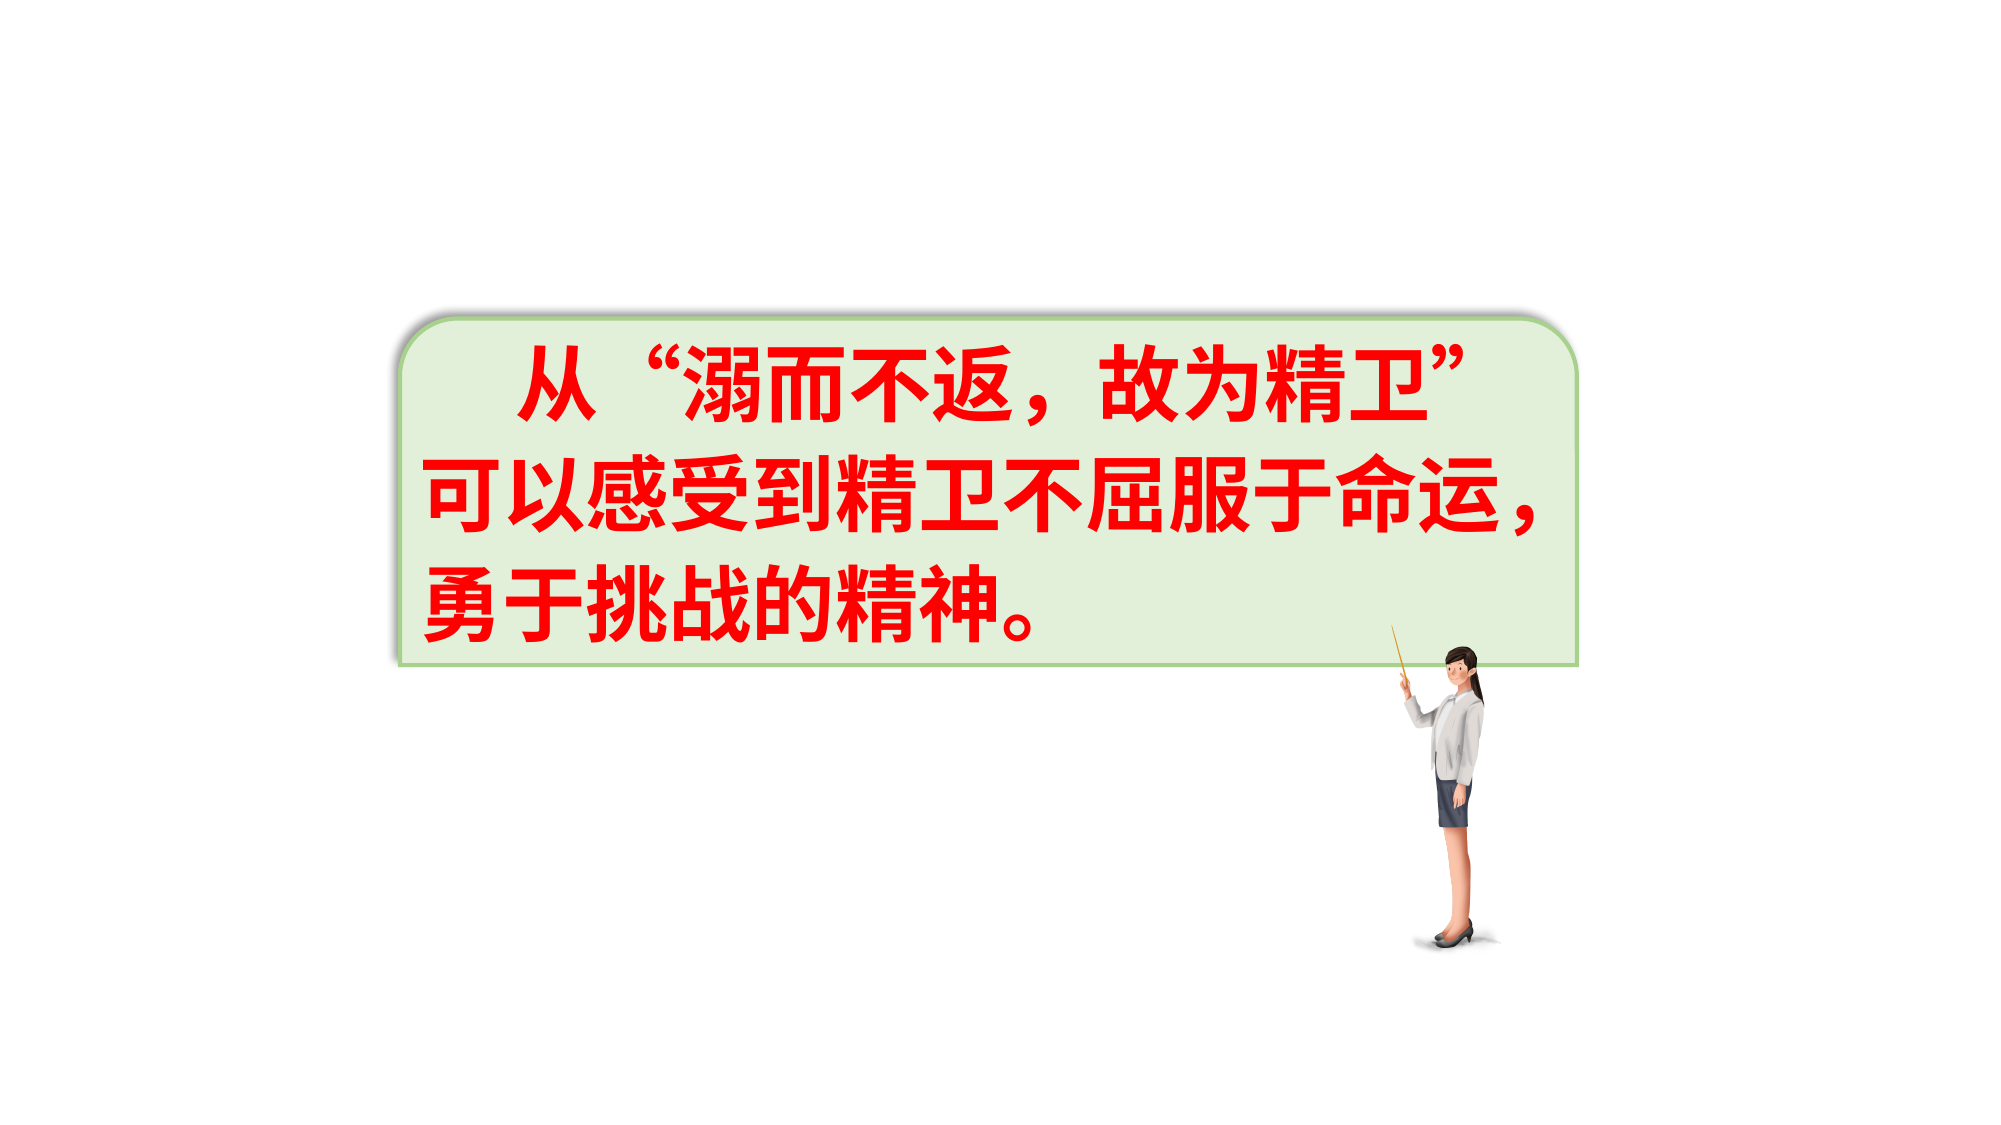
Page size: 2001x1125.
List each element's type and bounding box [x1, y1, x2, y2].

text_box [399, 314, 1600, 666]
picture [1325, 617, 1577, 974]
